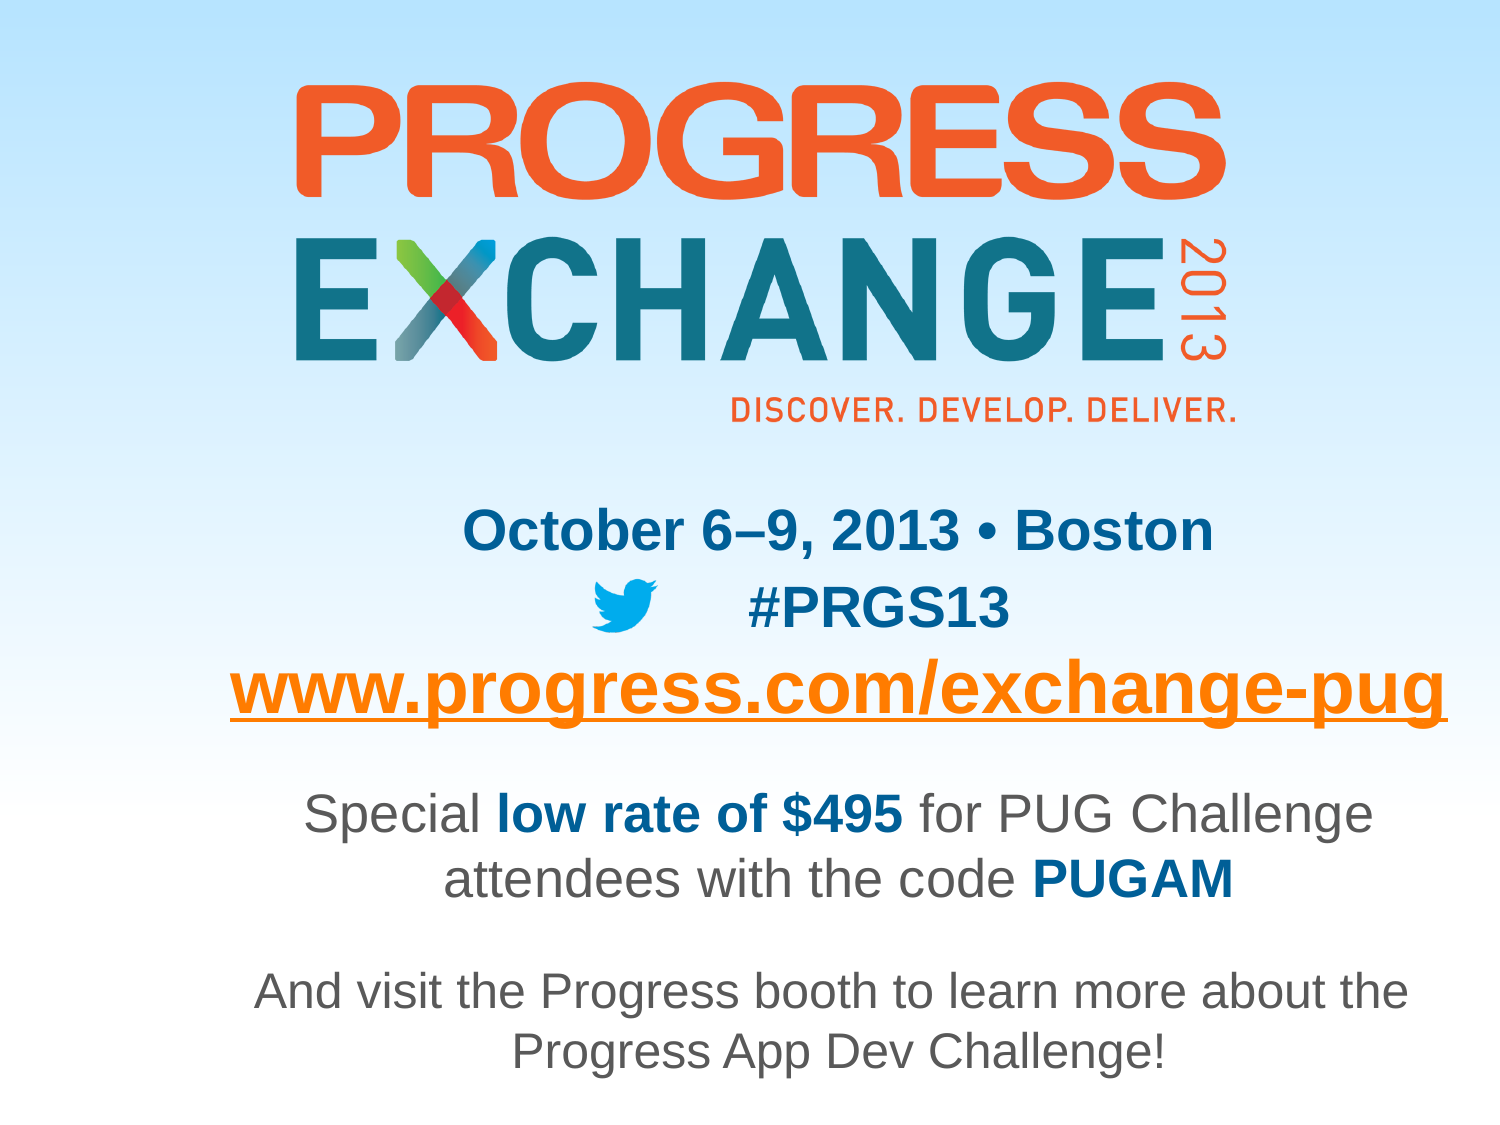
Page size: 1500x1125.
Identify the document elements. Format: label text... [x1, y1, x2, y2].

text_box [0, 0, 1500, 820]
picture [569, 550, 681, 661]
list October 6–9, 2013 • Boston #PRGS13 www.progress.com/exchange-pug Special low rate of $495 for PUG Challenge attendees with the code PUGAM And visit the Progress booth to learn more about the Progress App Dev Challenge! [178, 484, 1500, 1125]
picture [281, 69, 1248, 449]
